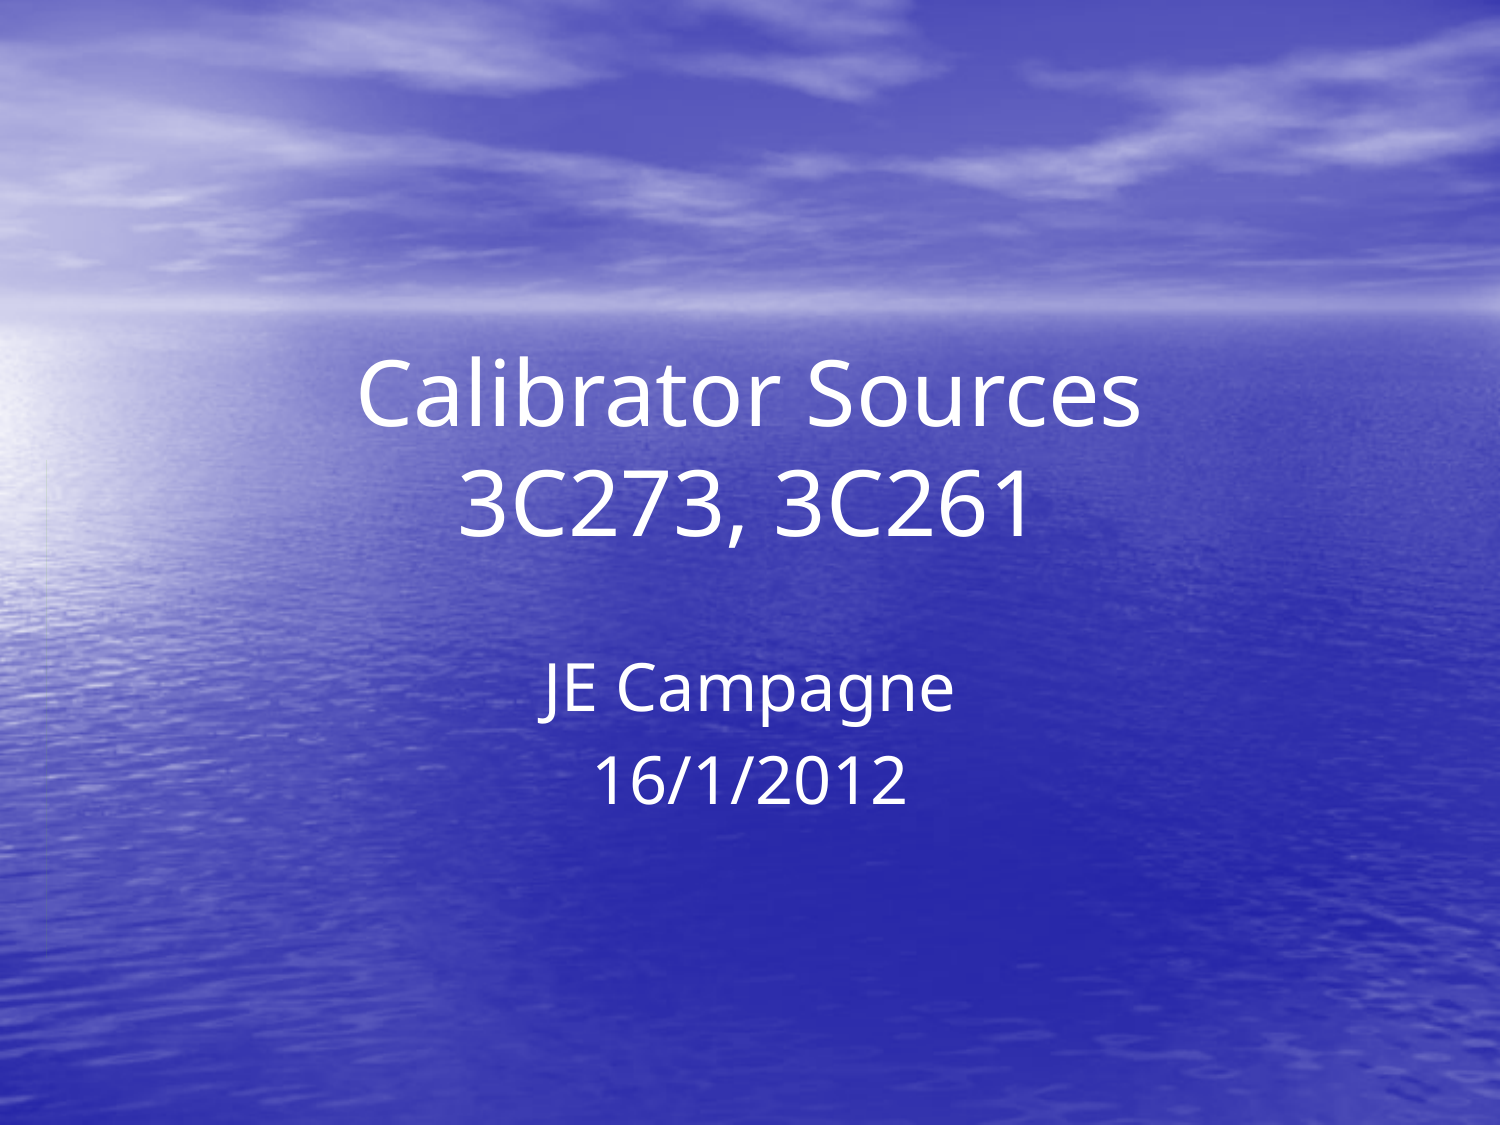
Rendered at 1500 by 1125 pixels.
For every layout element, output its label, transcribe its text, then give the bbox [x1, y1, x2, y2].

subtitle JE Campagne 16/1/2012 [224, 637, 1276, 926]
title Calibrator Sources 3C273, 3C261 [112, 327, 1388, 563]
